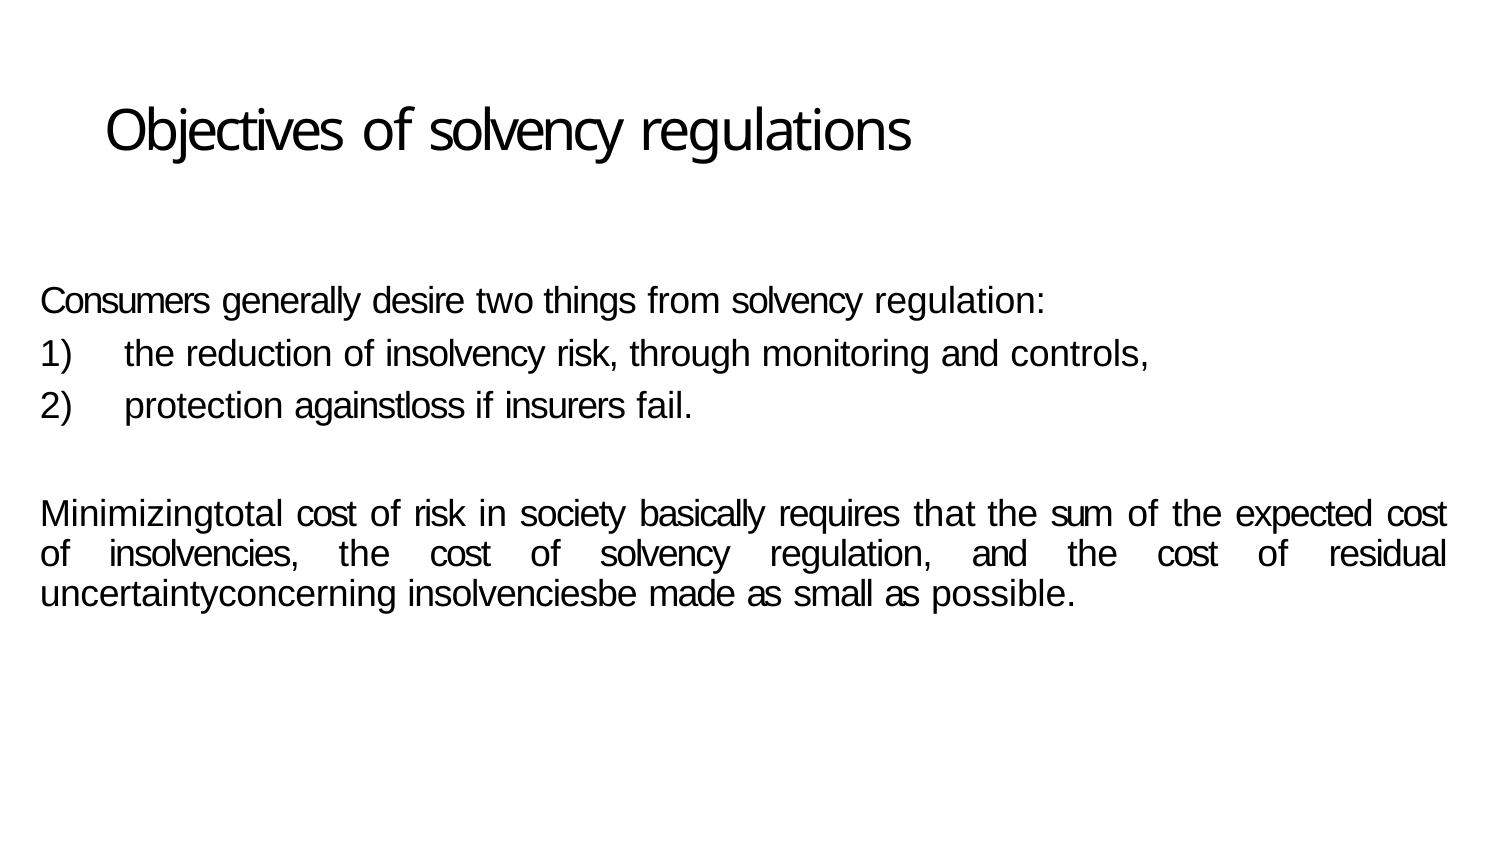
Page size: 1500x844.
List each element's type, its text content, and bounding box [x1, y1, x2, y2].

text_box Consumers generally desire two things from solvency regulation: the reduction of insolvency risk, through monitoring and controls, protection againstloss if insurers fail. Minimizingtotal cost of risk in society basically requires that the sum of the expected cost of insolvencies, the cost of solvency regulation, and the cost of residual uncertaintyconcerning insolvenciesbe made as small as possible. [37, 265, 1449, 615]
title Objectives of solvency regulations [103, 54, 1397, 199]
